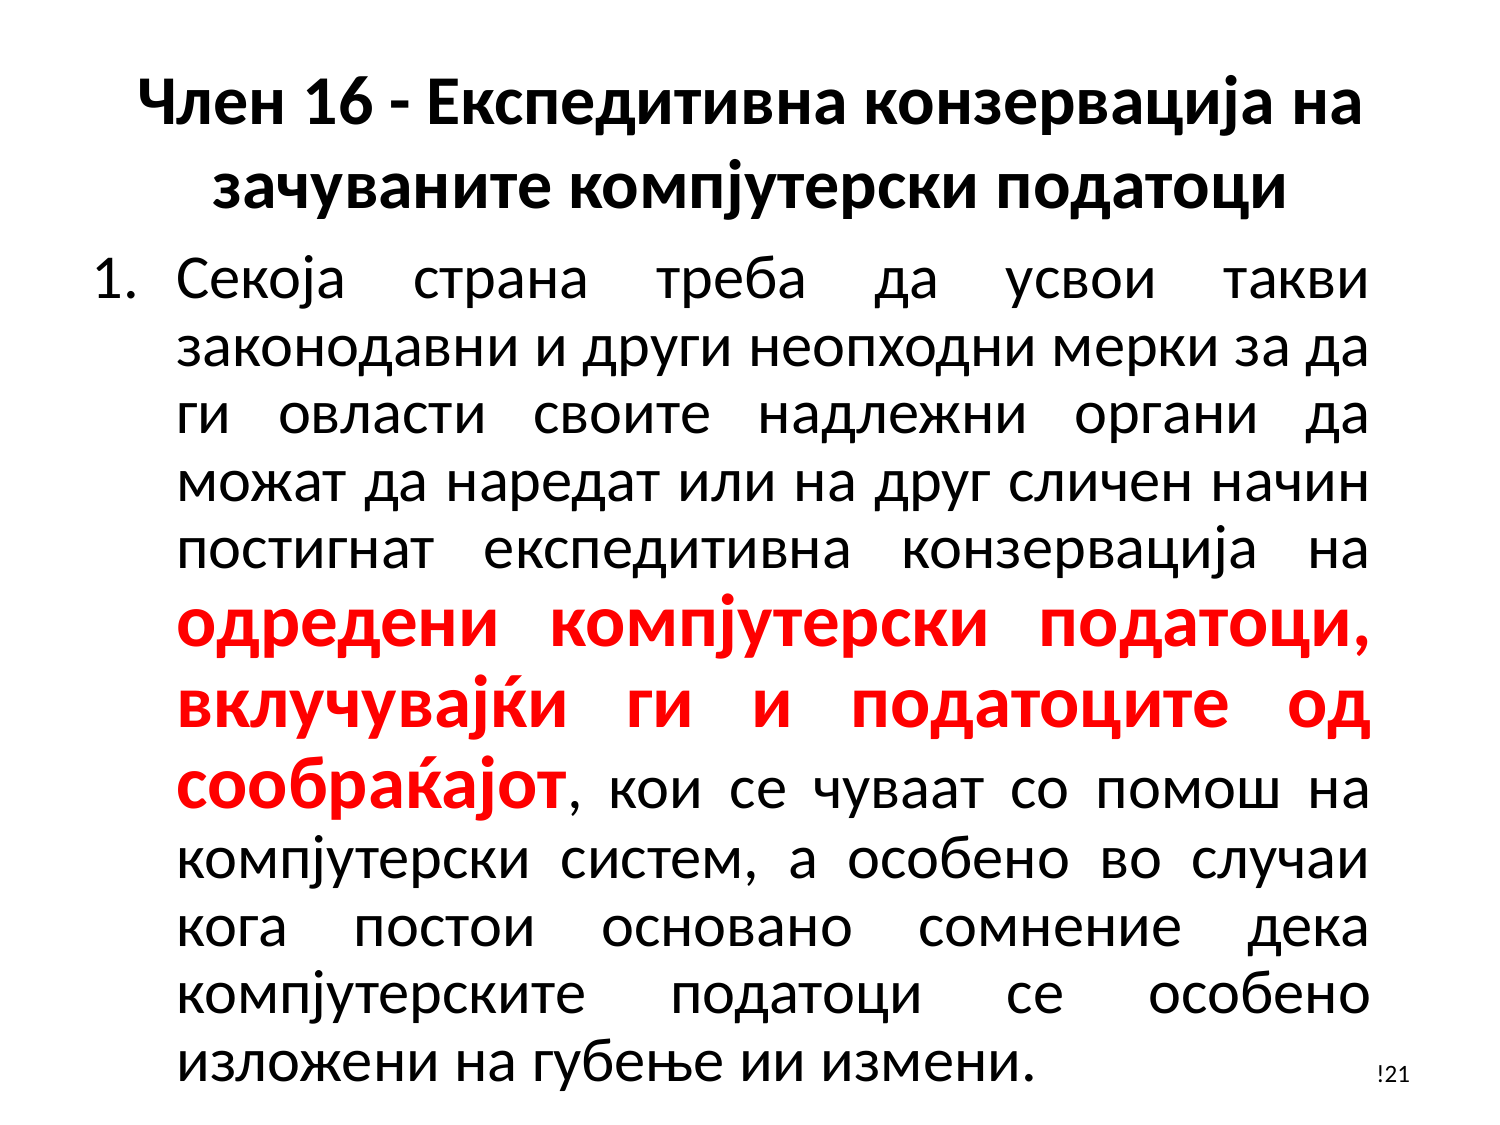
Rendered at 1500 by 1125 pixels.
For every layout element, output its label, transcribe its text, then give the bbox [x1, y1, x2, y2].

list Секоја страна треба да усвои такви законодавни и други неопходни мерки за да ги овласти своите надлежни органи да можат да наредат или на друг сличен начин постигнат експедитивна конзервација на одредени компјутерски податоци, вклучувајќи ги и податоците од сообраќајот, кои се чуваат со помош на компјутерски систем, а особено во случаи кога постои основано сомнение дека компјутерските податоци се особено изложени на губење ии измени. [76, 237, 1388, 970]
title Член 16 - Експедитивна конзервација на зачуваните компјутерски податоци [76, 44, 1426, 232]
slide_number !21 [1074, 1042, 1425, 1103]
